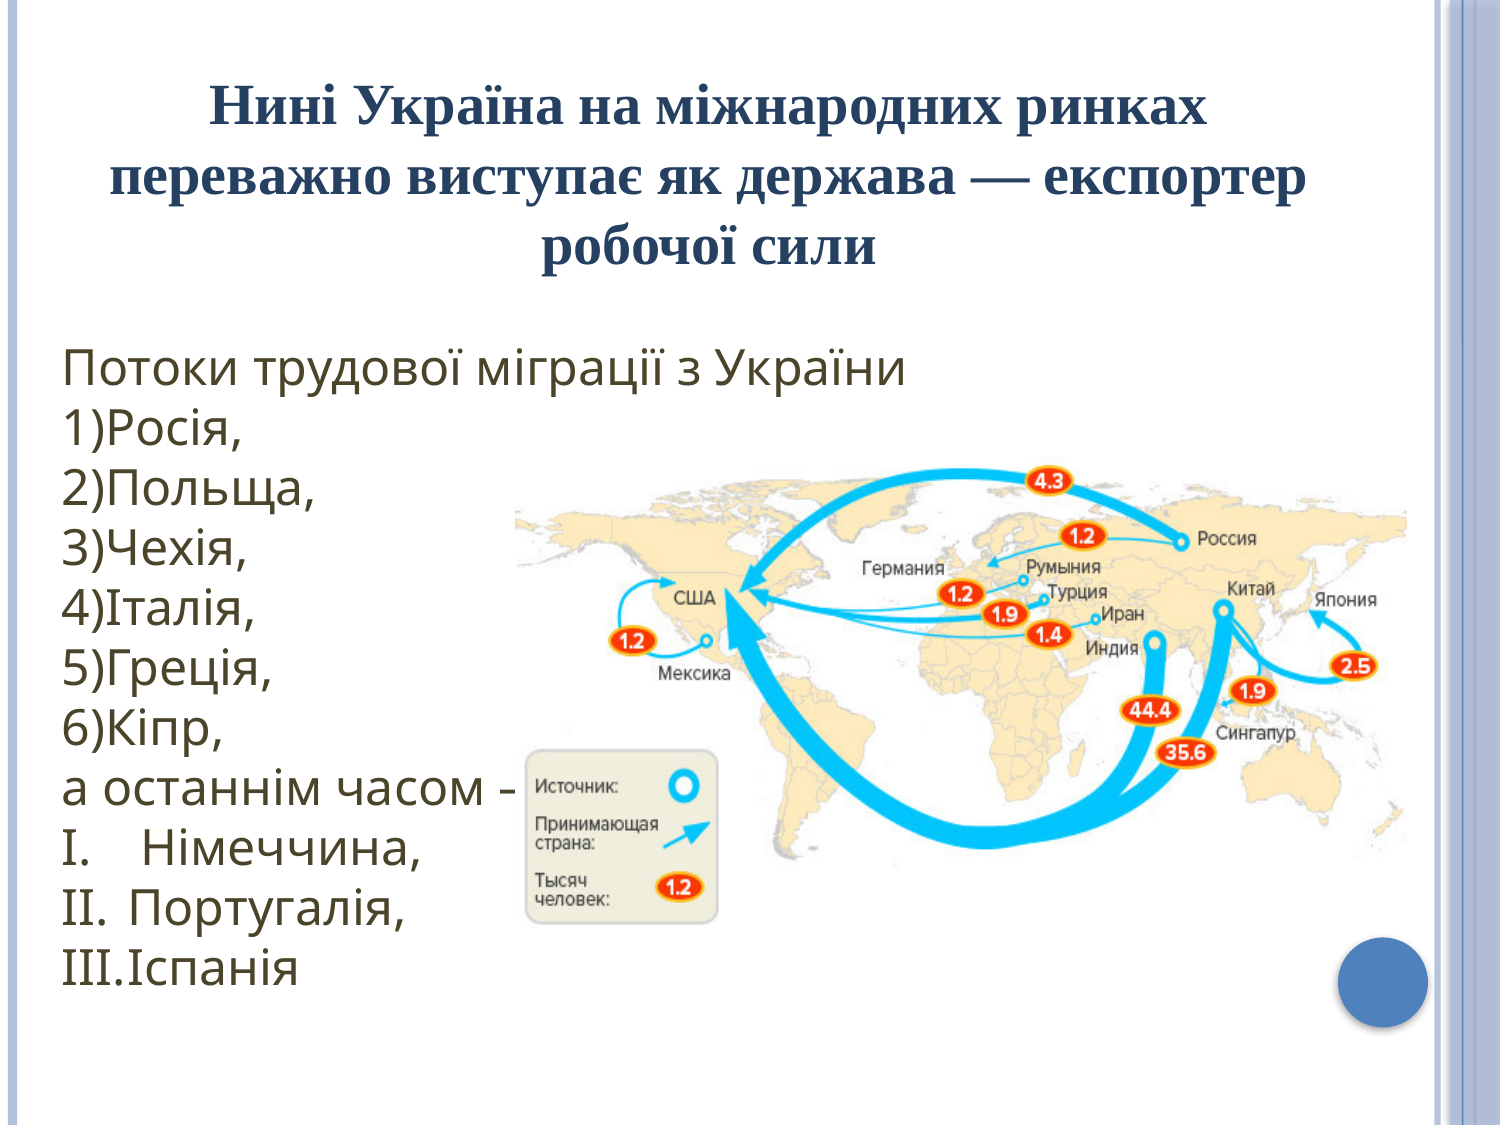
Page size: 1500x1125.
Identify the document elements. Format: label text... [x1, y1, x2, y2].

text_box Потоки трудової міграції з України 1)Росія, 2)Польща, 3)Чехія, 4)Італія, 5)Греція, 6)Кіпр, а останнім часом — Німеччина, Португалія, Іспанія [46, 328, 1008, 1003]
text_box Нині Україна на міжнародних ринках переважно виступає як держава — експортер робочої сили [70, 58, 1348, 284]
picture [515, 456, 1407, 928]
